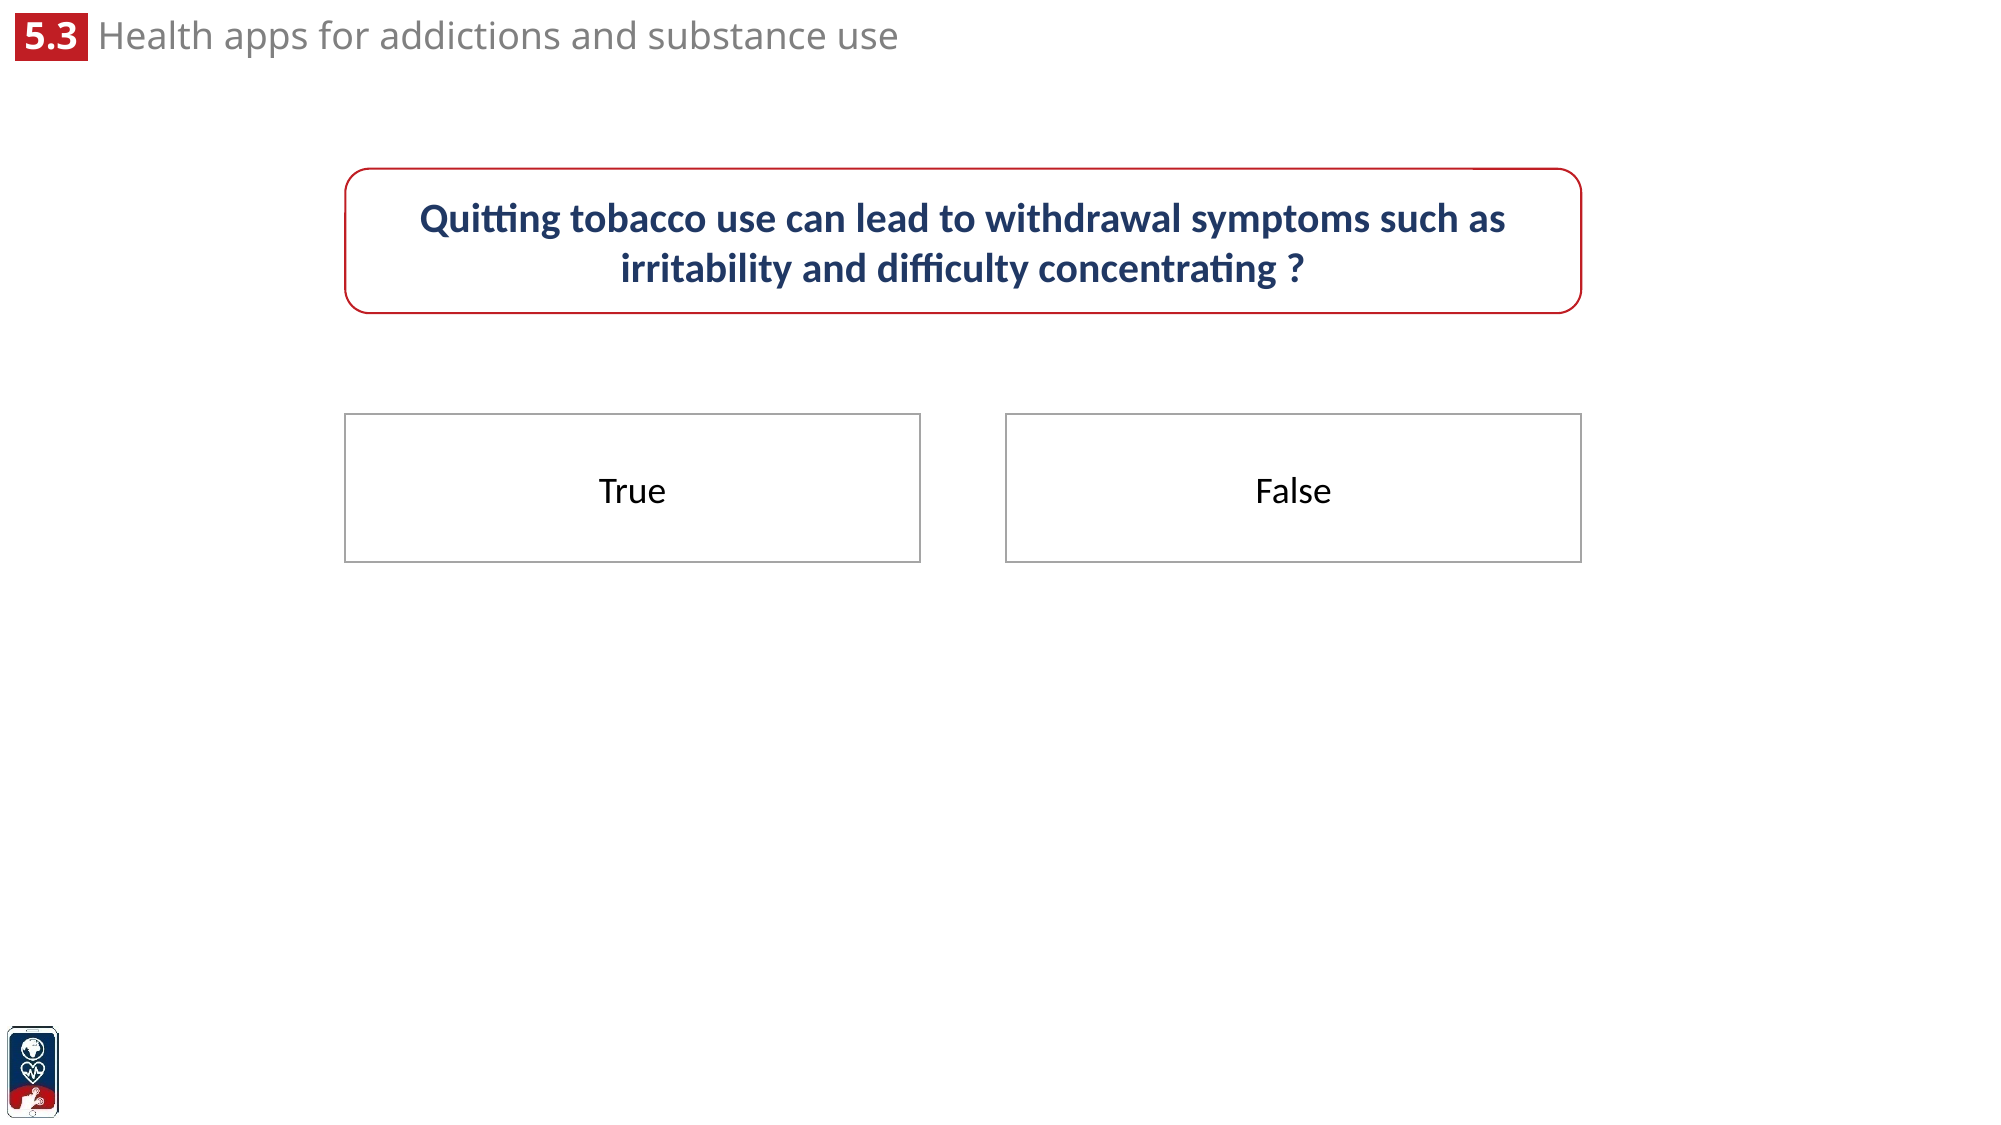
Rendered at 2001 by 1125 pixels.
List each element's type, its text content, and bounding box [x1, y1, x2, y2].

picture [7, 1026, 59, 1118]
text_box True [344, 413, 921, 563]
text_box False [1005, 413, 1582, 563]
text_box Quitting tobacco use can lead to withdrawal symptoms such as irritability and difficulty concentrating ? [344, 167, 1583, 315]
